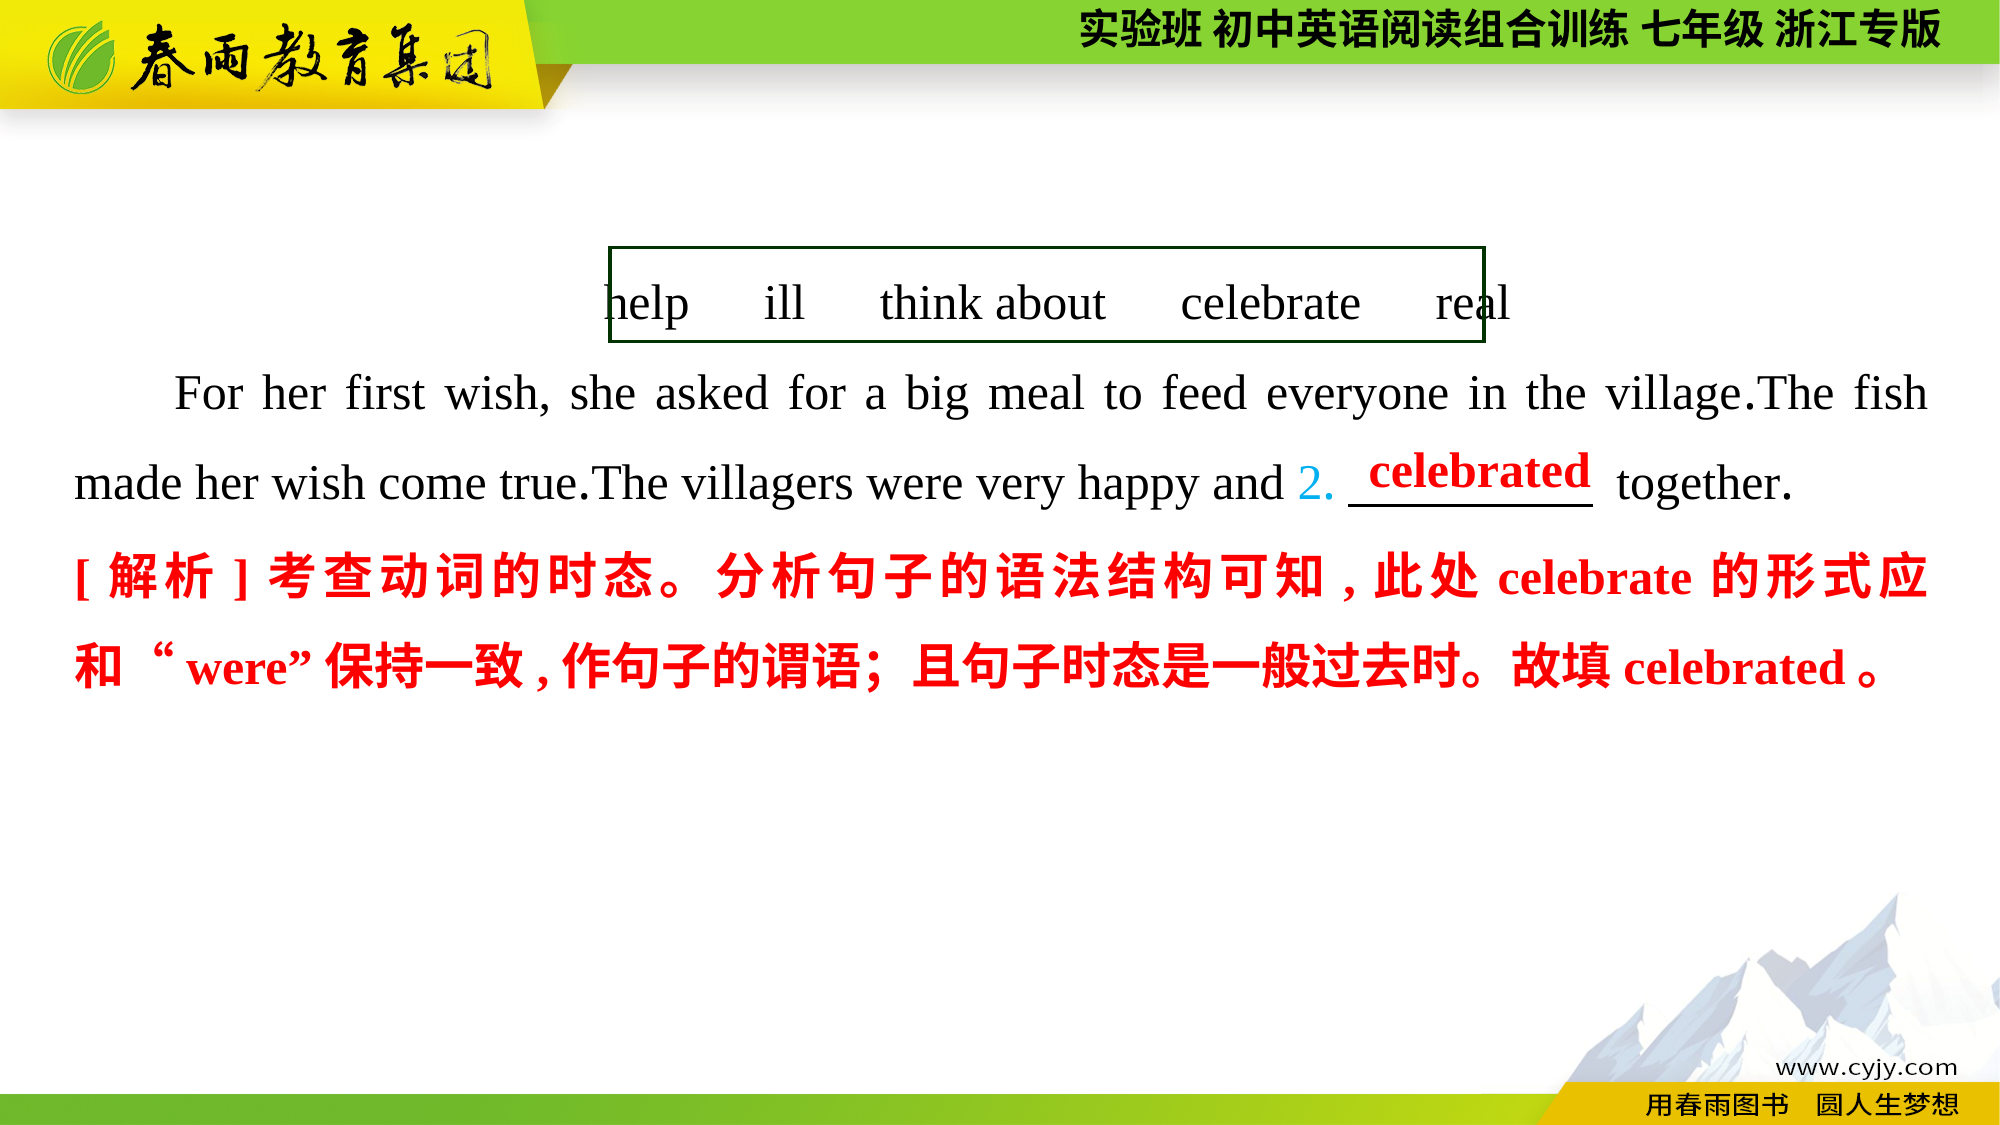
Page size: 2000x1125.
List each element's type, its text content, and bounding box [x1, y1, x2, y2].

text_box [609, 247, 1485, 342]
text_box [解析]考查动词的时态。分析句子的语法结构可知,此处celebrate的形式应和“were”保持一致,作句子的谓语；且句子时态是一般过去时。故填celebrated。 [59, 506, 1944, 702]
list help ill think about celebrate real For her first wish, she asked for a big meal to feed everyone in the village.The fish made her wish come true.The villagers were very happy and 2. together. [59, 232, 1944, 506]
picture [0, 0, 2000, 1125]
text_box celebrated [1353, 430, 1606, 506]
